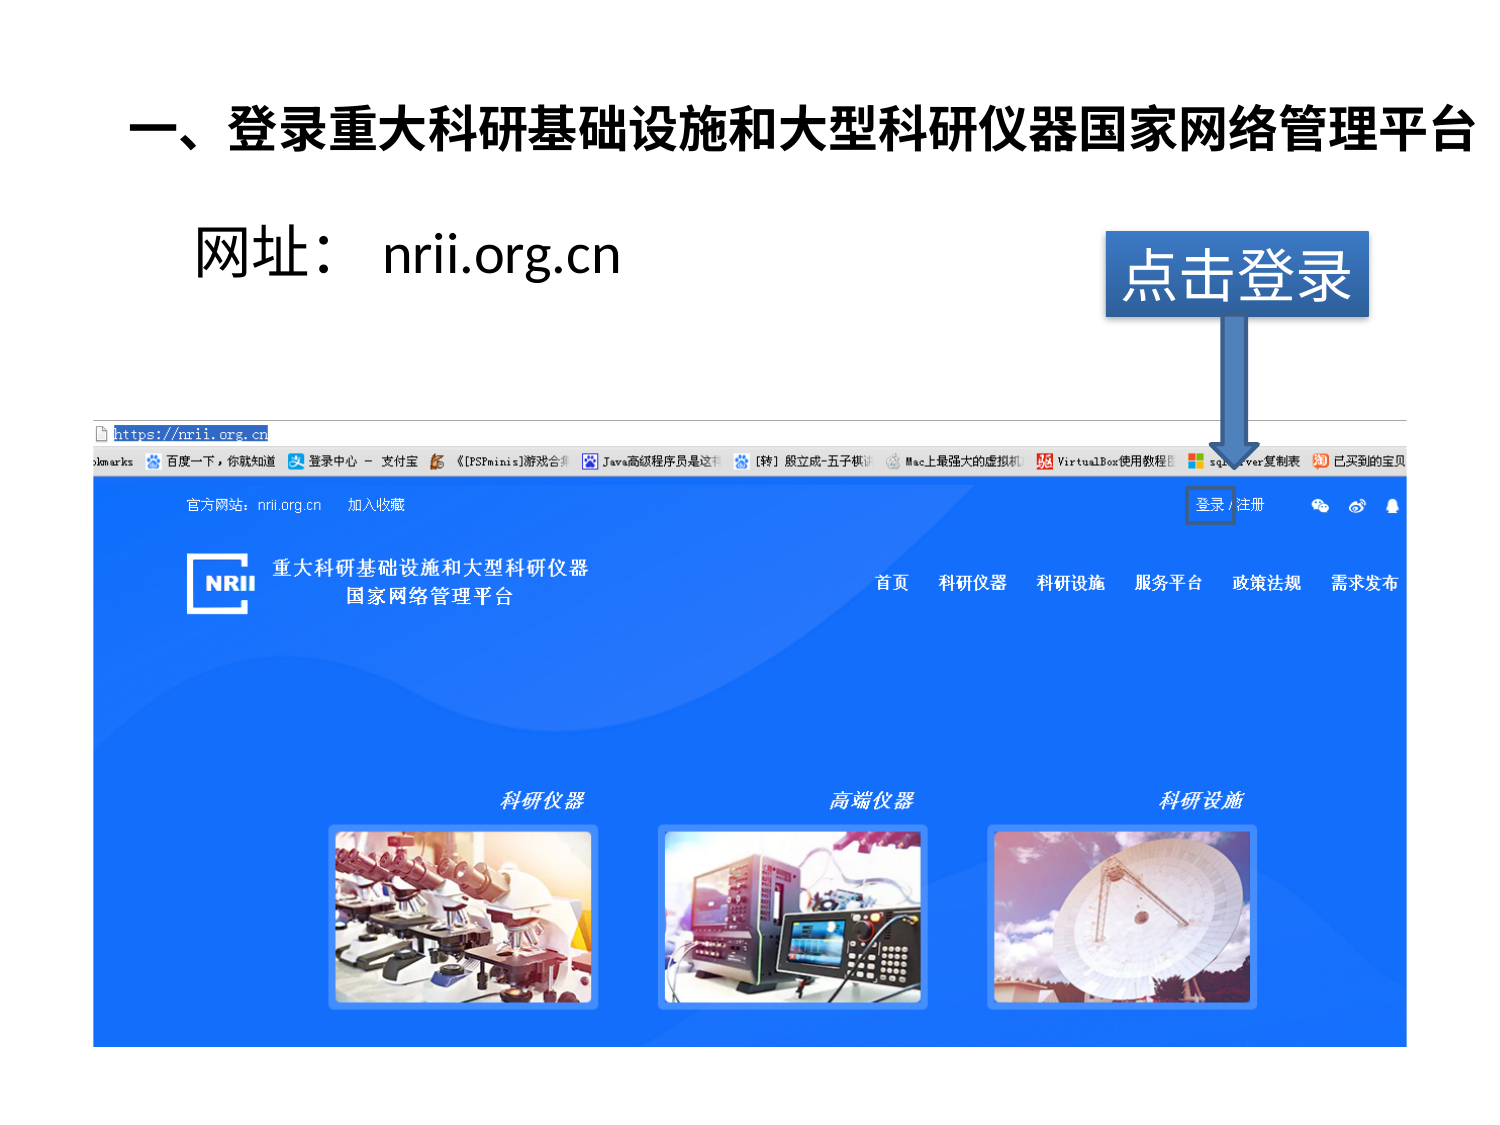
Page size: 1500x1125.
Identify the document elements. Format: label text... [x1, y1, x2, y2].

text_box 网址：nrii.org.cn [178, 208, 637, 293]
text_box 点击登录 [1105, 231, 1369, 317]
text_box 一、登录重大科研基础设施和大型科研仪器国家网络管理平台 [113, 89, 1494, 165]
picture [93, 420, 1407, 1047]
text_box [1220, 312, 1249, 419]
